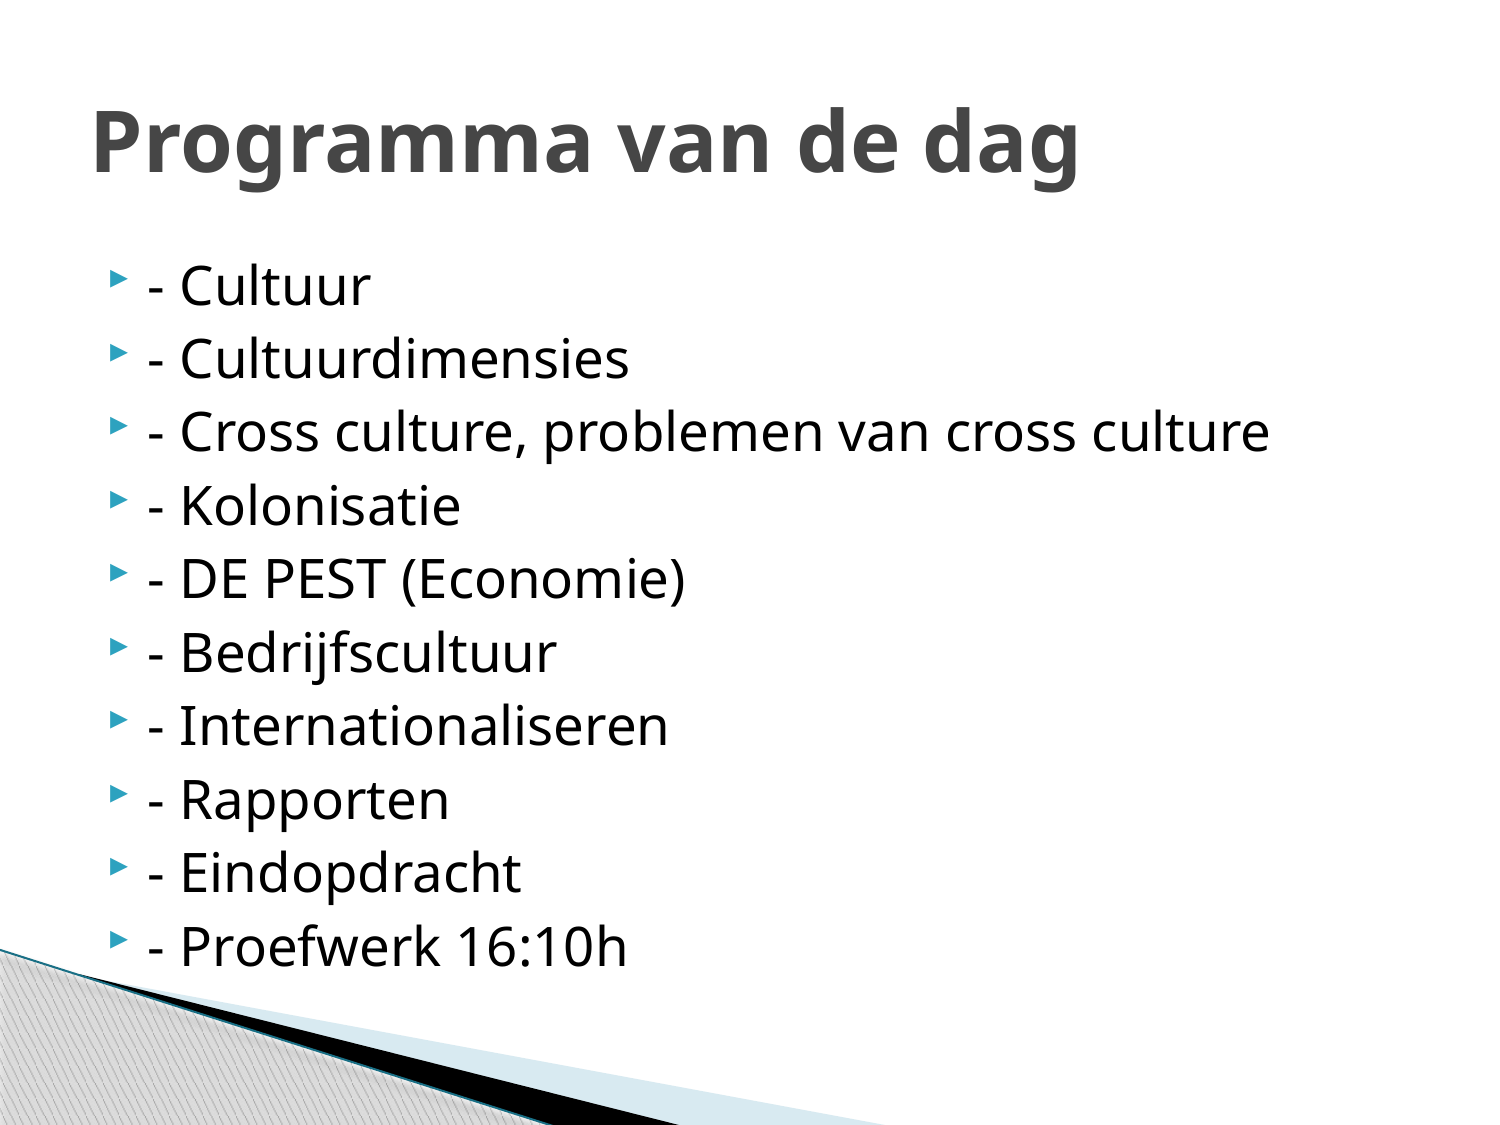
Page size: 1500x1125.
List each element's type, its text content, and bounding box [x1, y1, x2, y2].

title Programma van de dag [75, 45, 1425, 233]
list - Cultuur - Cultuurdimensies - Cross culture, problemen van cross culture - Kolonisatie - DE PEST (Economie) - Bedrijfscultuur - Internationaliseren - Rapporten - Eindopdracht - Proefwerk 16:10h [75, 243, 1425, 986]
